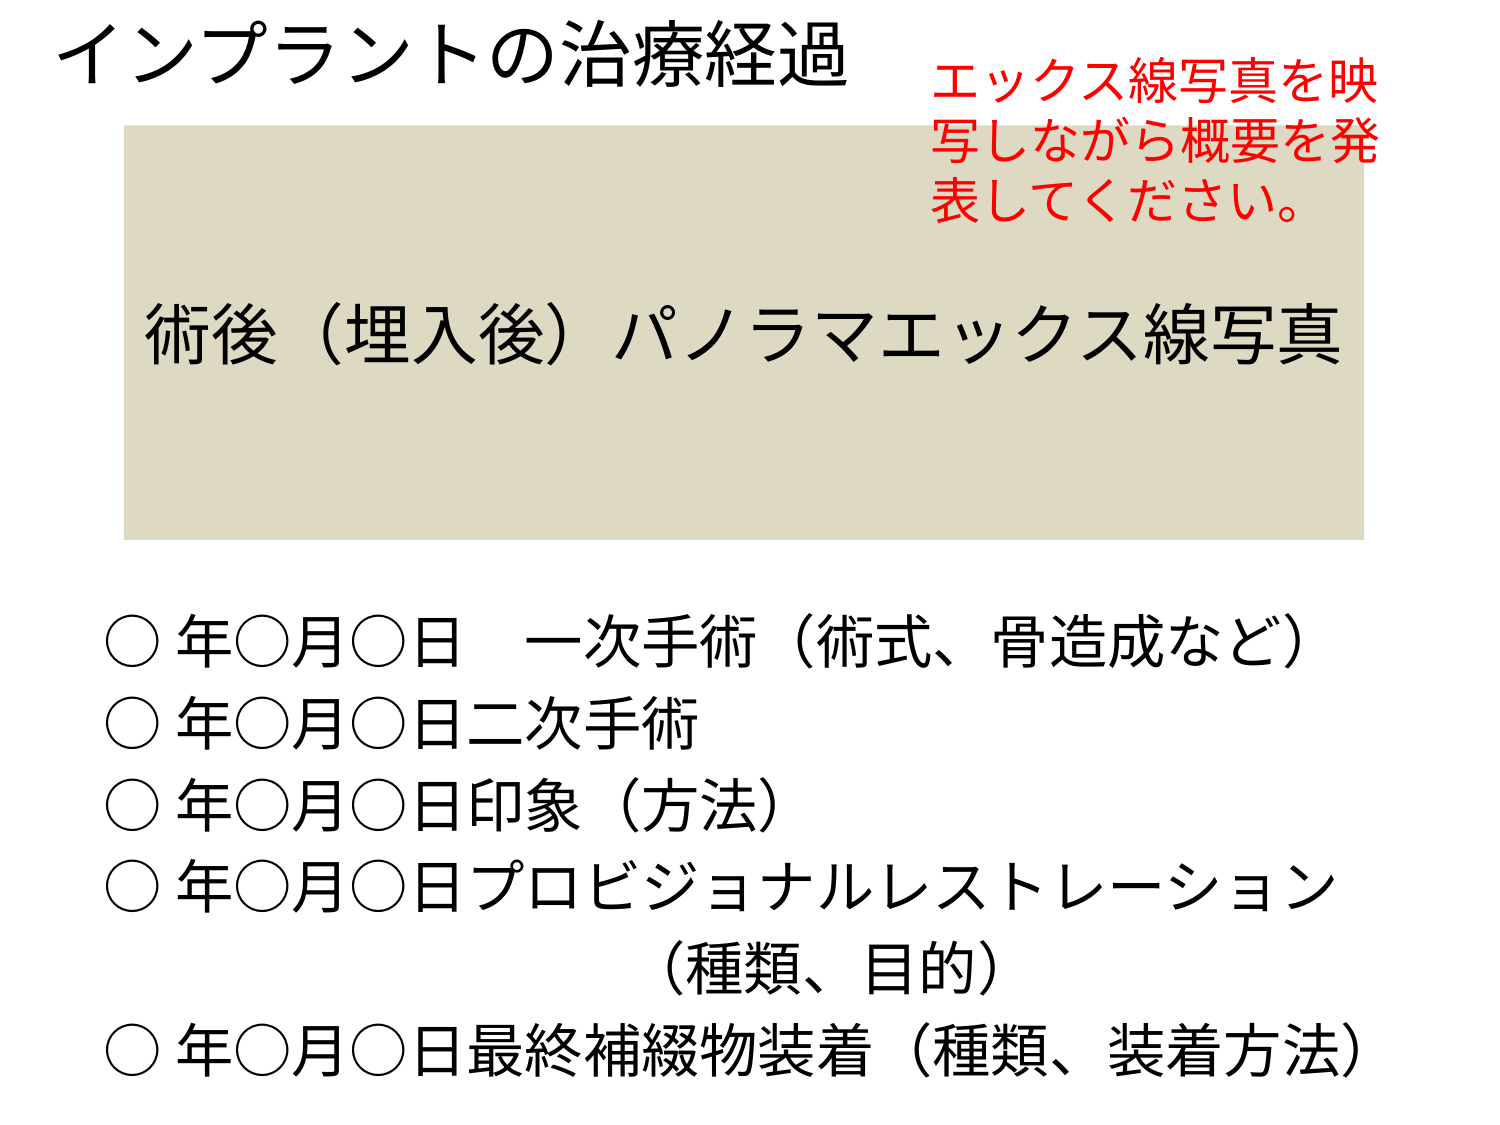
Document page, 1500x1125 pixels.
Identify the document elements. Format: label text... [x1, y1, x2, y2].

text_box ○年○月○日 一次手術（術式、骨造成など） ○年○月○日二次手術 ○年○月○日印象（方法） ○年○月○日プロビジョナルレストレーション （種類、目的） ○年○月○日最終補綴物装着（種類、装着方法） [88, 597, 1459, 1106]
title インプラントの治療経過 [29, 0, 874, 104]
text_box エックス線写真を映写しながら概要を発表してください。 [915, 42, 1436, 238]
text_box 術後（埋入後）パノラマエックス線写真 [123, 125, 1365, 540]
